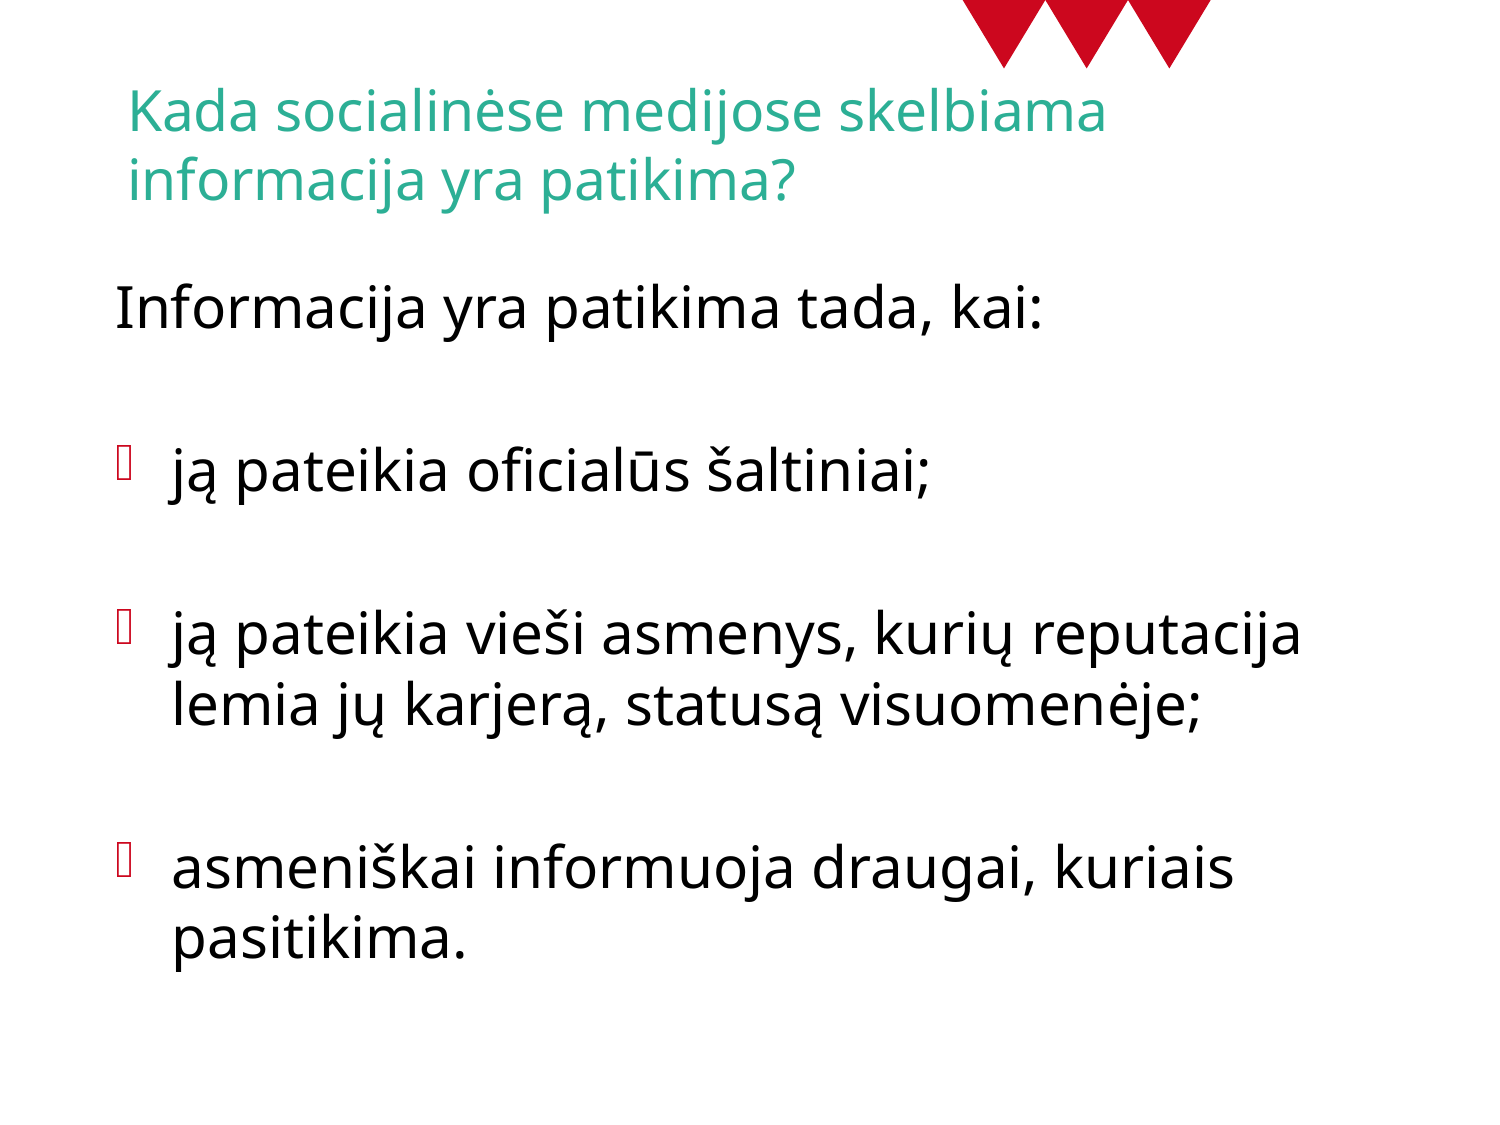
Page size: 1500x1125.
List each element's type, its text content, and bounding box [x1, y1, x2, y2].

title Kada socialinėse medijose skelbiama informacija yra patikima? [112, 66, 1424, 220]
list Informacija yra patikima tada, kai: ją pateikia oficialūs šaltiniai; ją pateikia vieši asmenys, kurių reputacija lemia jų karjerą, statusą visuomenėje; asmeniškai informuoja draugai, kuriais pasitikima. [100, 262, 1400, 1012]
